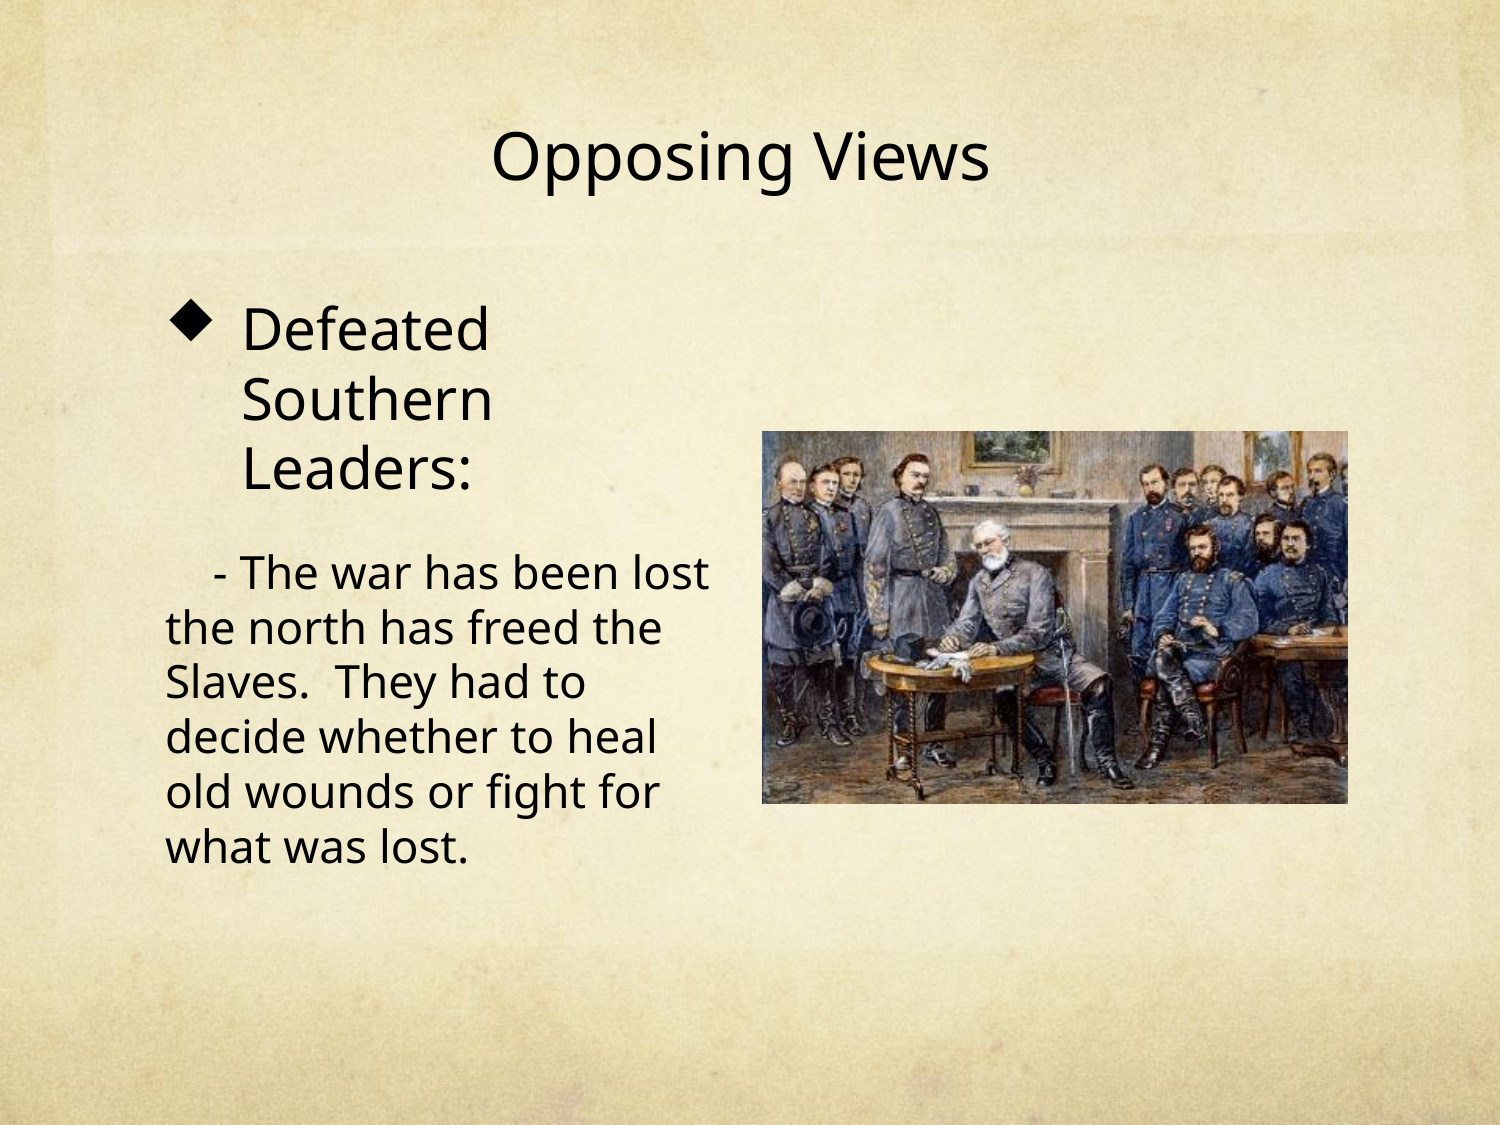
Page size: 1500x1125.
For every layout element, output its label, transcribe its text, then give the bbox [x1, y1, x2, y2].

picture [0, 0, 1500, 1125]
title Opposing Views [150, 82, 1350, 225]
list Defeated Southern Leaders: - The war has been lost the north has freed the Slaves. They had to decide whether to heal old wounds or fight for what was lost. [150, 284, 735, 950]
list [761, 284, 1348, 951]
